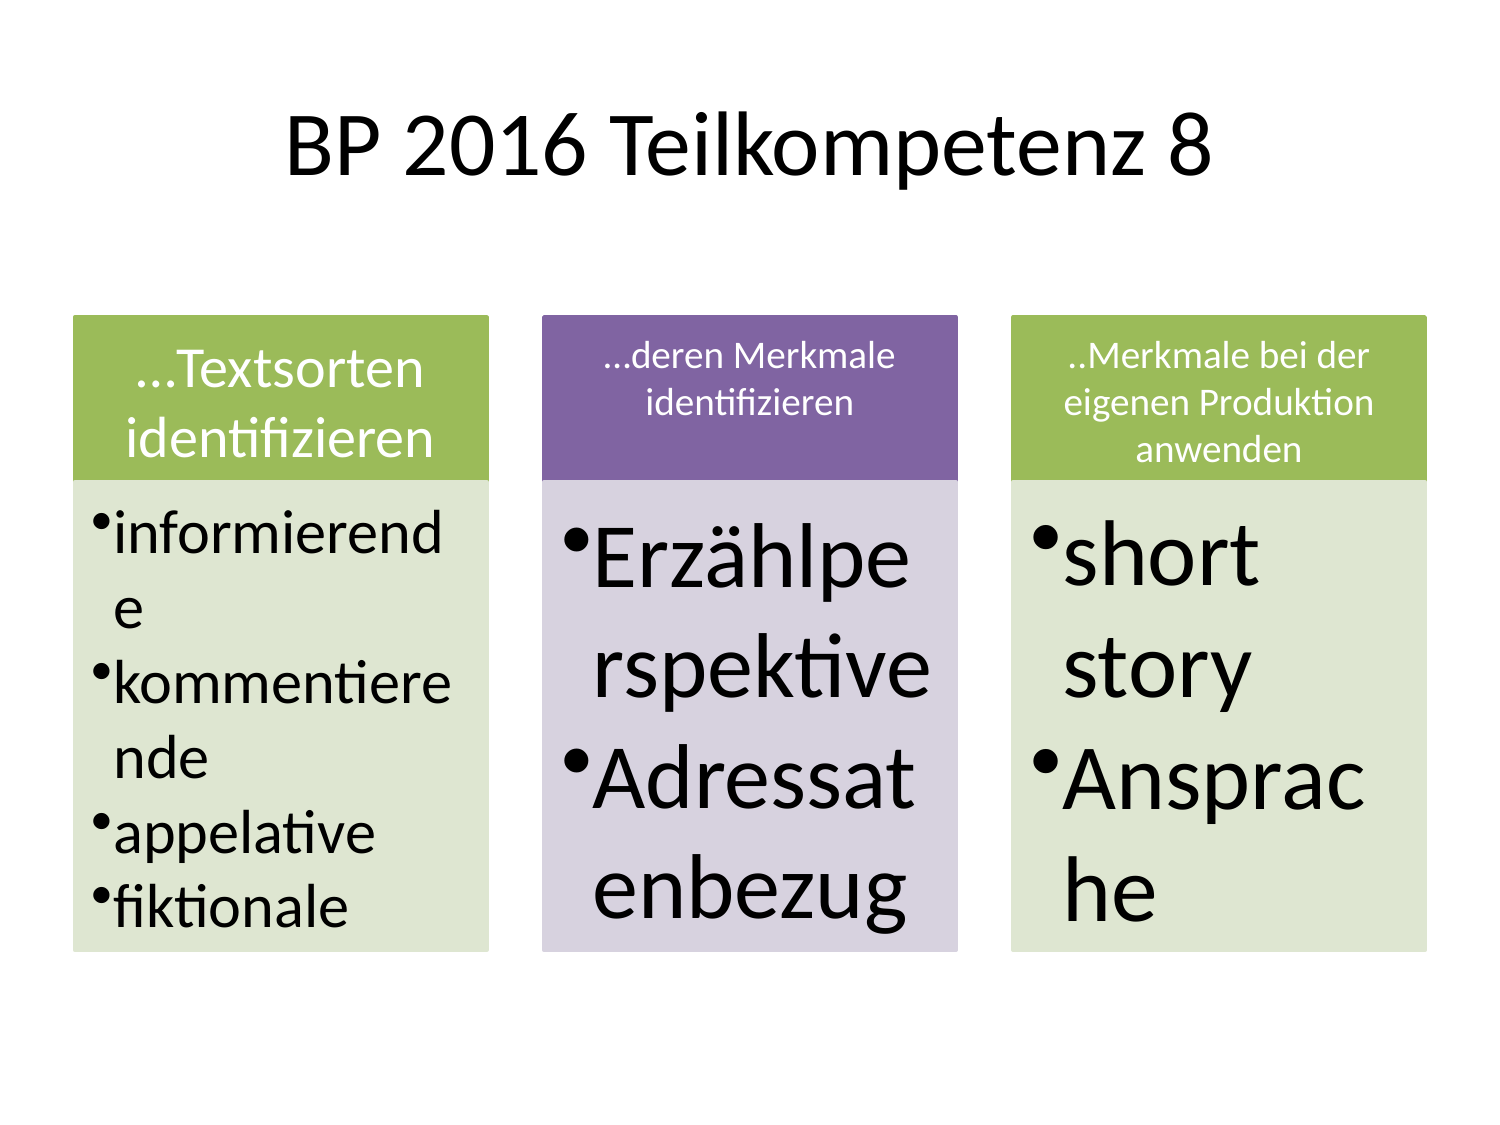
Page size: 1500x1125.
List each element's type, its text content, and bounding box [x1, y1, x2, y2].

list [74, 262, 1426, 1006]
title BP 2016 Teilkompetenz 8 [75, 45, 1425, 233]
